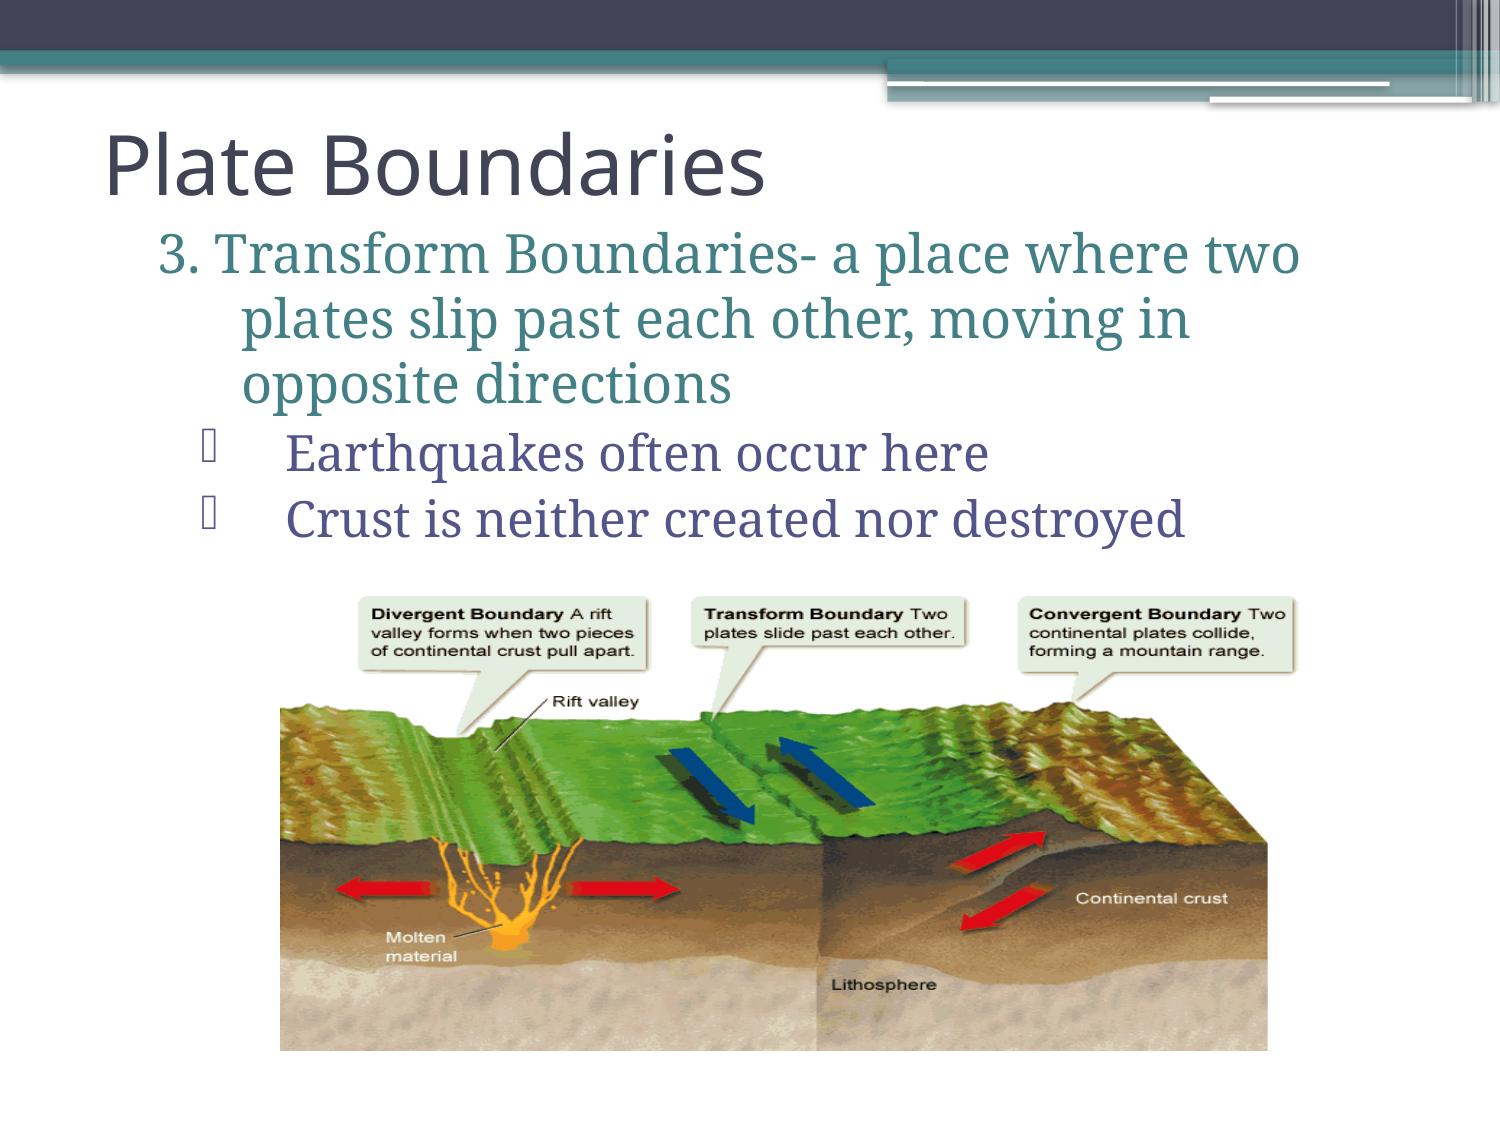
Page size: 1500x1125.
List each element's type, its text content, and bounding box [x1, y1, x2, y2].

title Plate Boundaries [87, 75, 1438, 250]
list 3. Transform Boundaries- a place where two plates slip past each other, moving in opposite directions Earthquakes often occur here Crust is neither created nor destroyed [75, 212, 1425, 1079]
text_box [274, 574, 1301, 1052]
